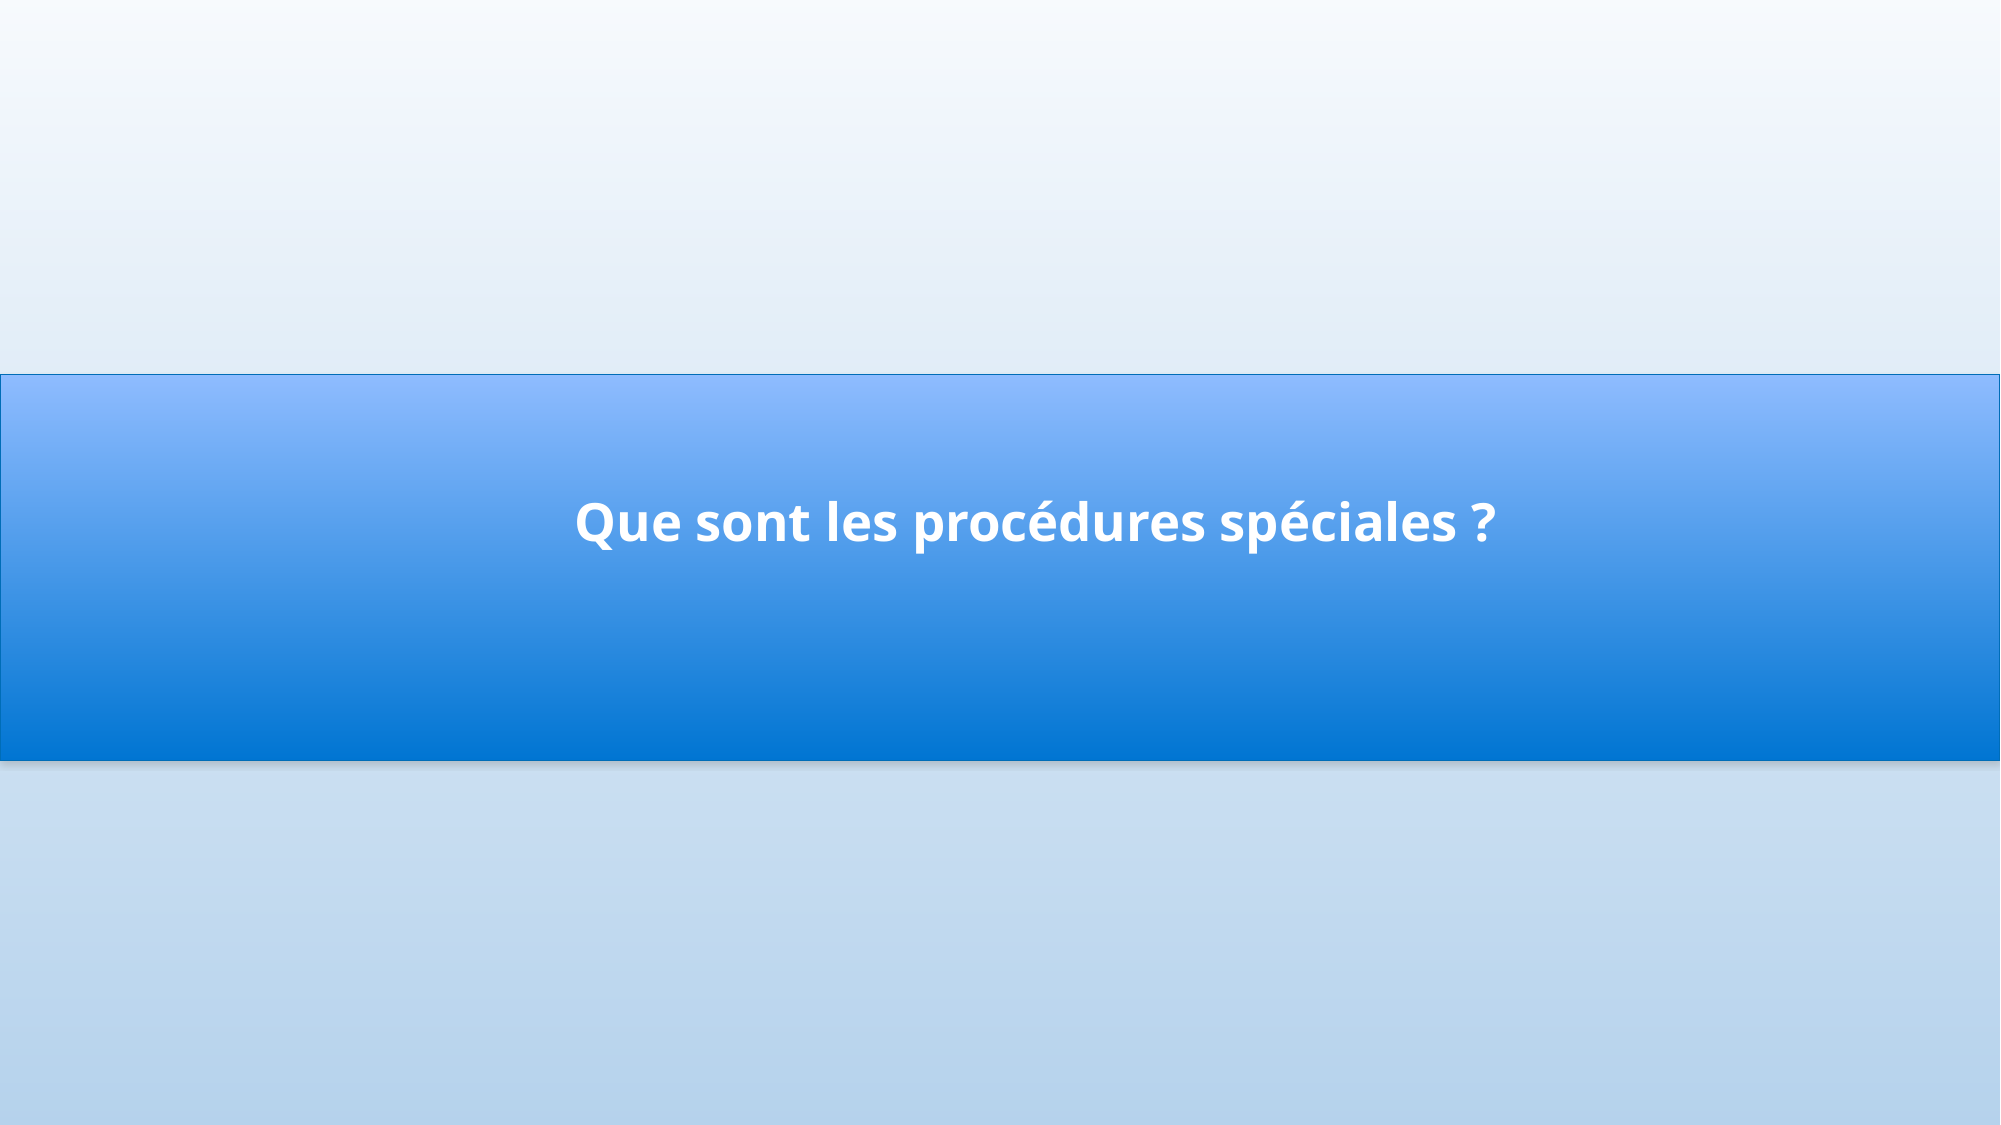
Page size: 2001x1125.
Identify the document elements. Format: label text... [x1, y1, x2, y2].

title Que sont les procédures spéciales ? [532, 473, 1539, 652]
text_box [0, 374, 2000, 761]
